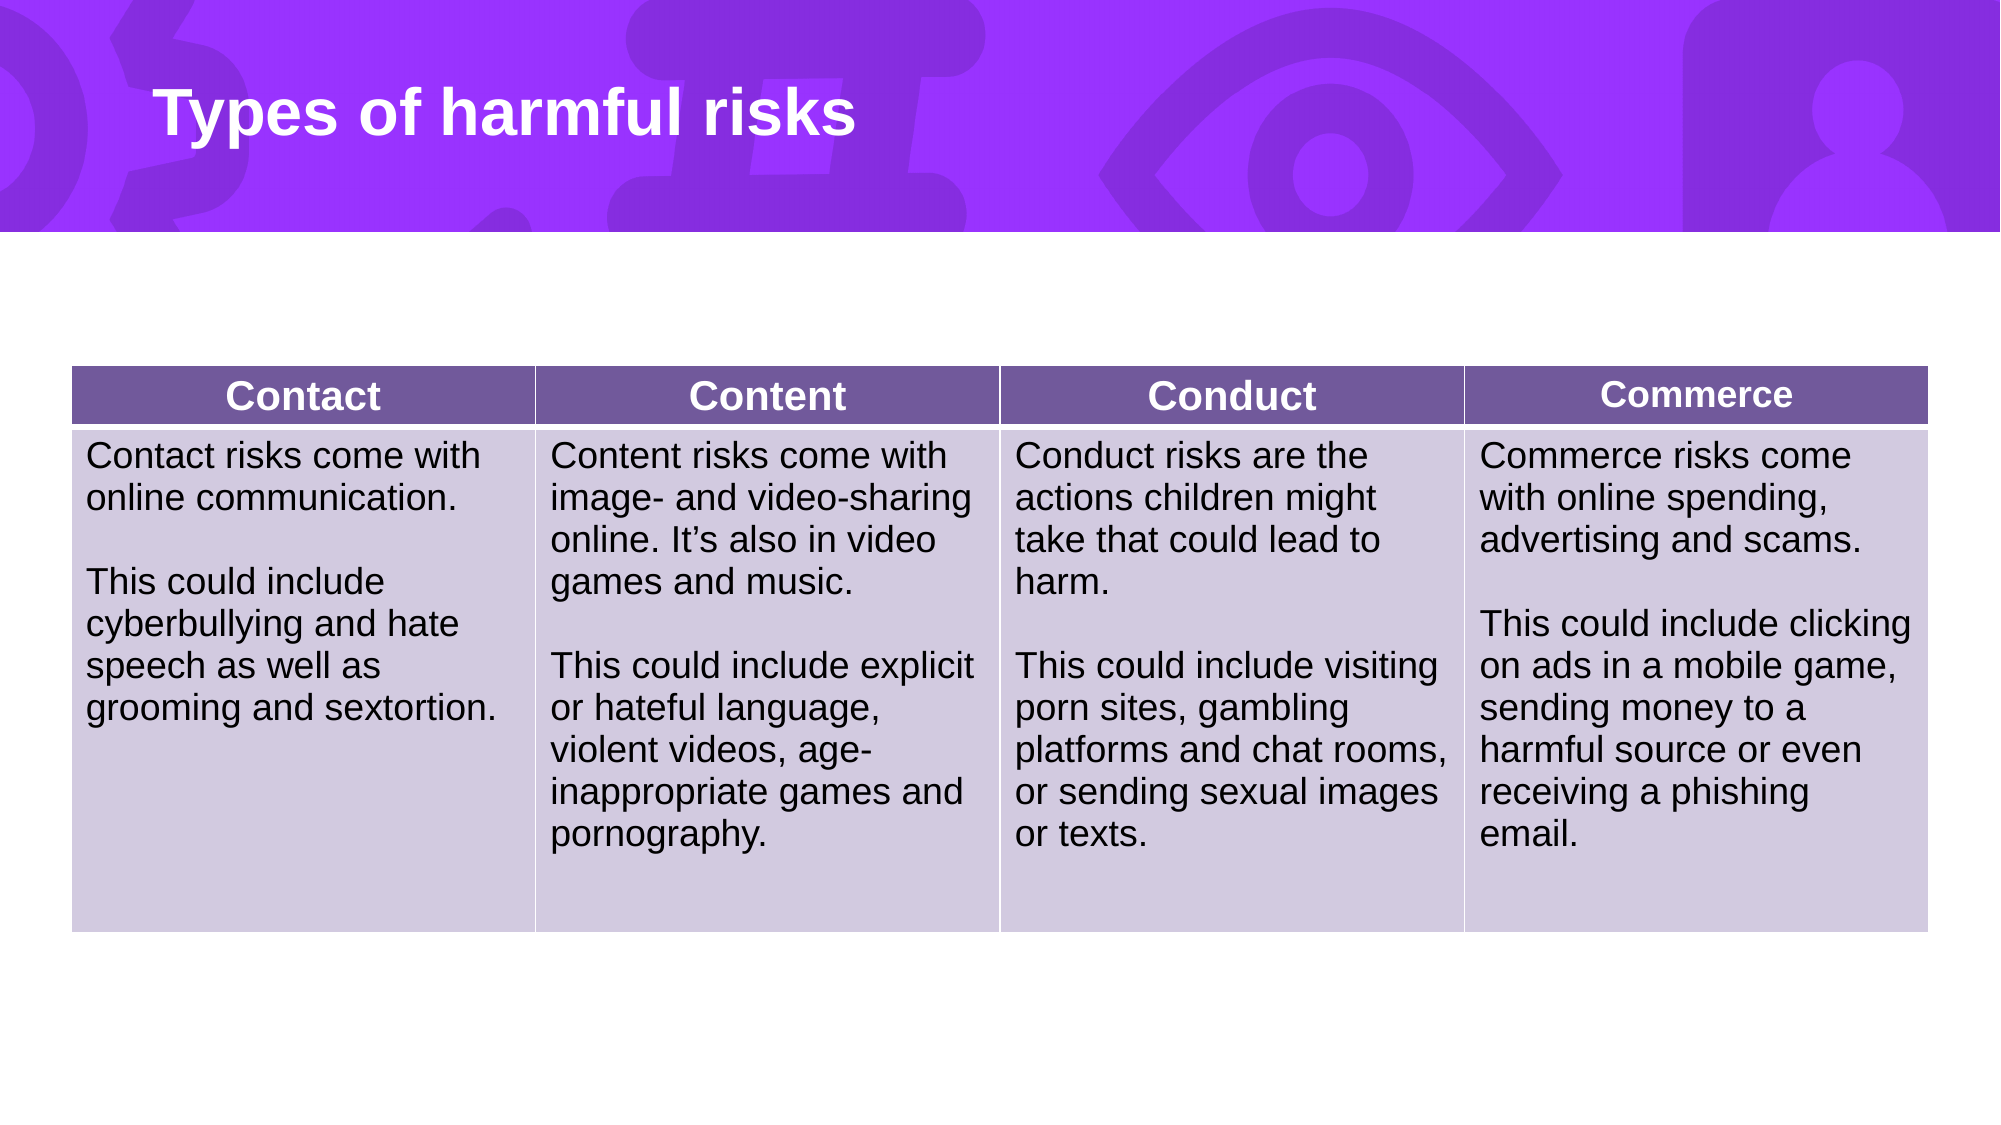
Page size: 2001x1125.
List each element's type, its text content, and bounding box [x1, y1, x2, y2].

table_header Contact [72, 366, 535, 424]
table_cell Commerce risks come with online spending, advertising and scams. This could include clicking on ads in a mobile game, sending money to a harmful source or even receiving a phishing email. [1465, 430, 1928, 932]
table_cell Conduct risks are the actions children might take that could lead to harm. This could include visiting porn sites, gambling platforms and chat rooms, or sending sexual images or texts. [1001, 430, 1464, 932]
table_cell Contact risks come with online communication. This could include cyberbullying and hate speech as well as grooming and sextortion. [72, 430, 535, 932]
table_header Commerce [1465, 366, 1928, 424]
table_header Conduct [1001, 366, 1464, 424]
table_header Content [536, 366, 999, 424]
picture [0, 0, 2000, 233]
table_cell Content risks come with image- and video-sharing online. It’s also in video games and music. This could include explicit or hateful language, violent videos, age-inappropriate games and pornography. [536, 430, 999, 932]
